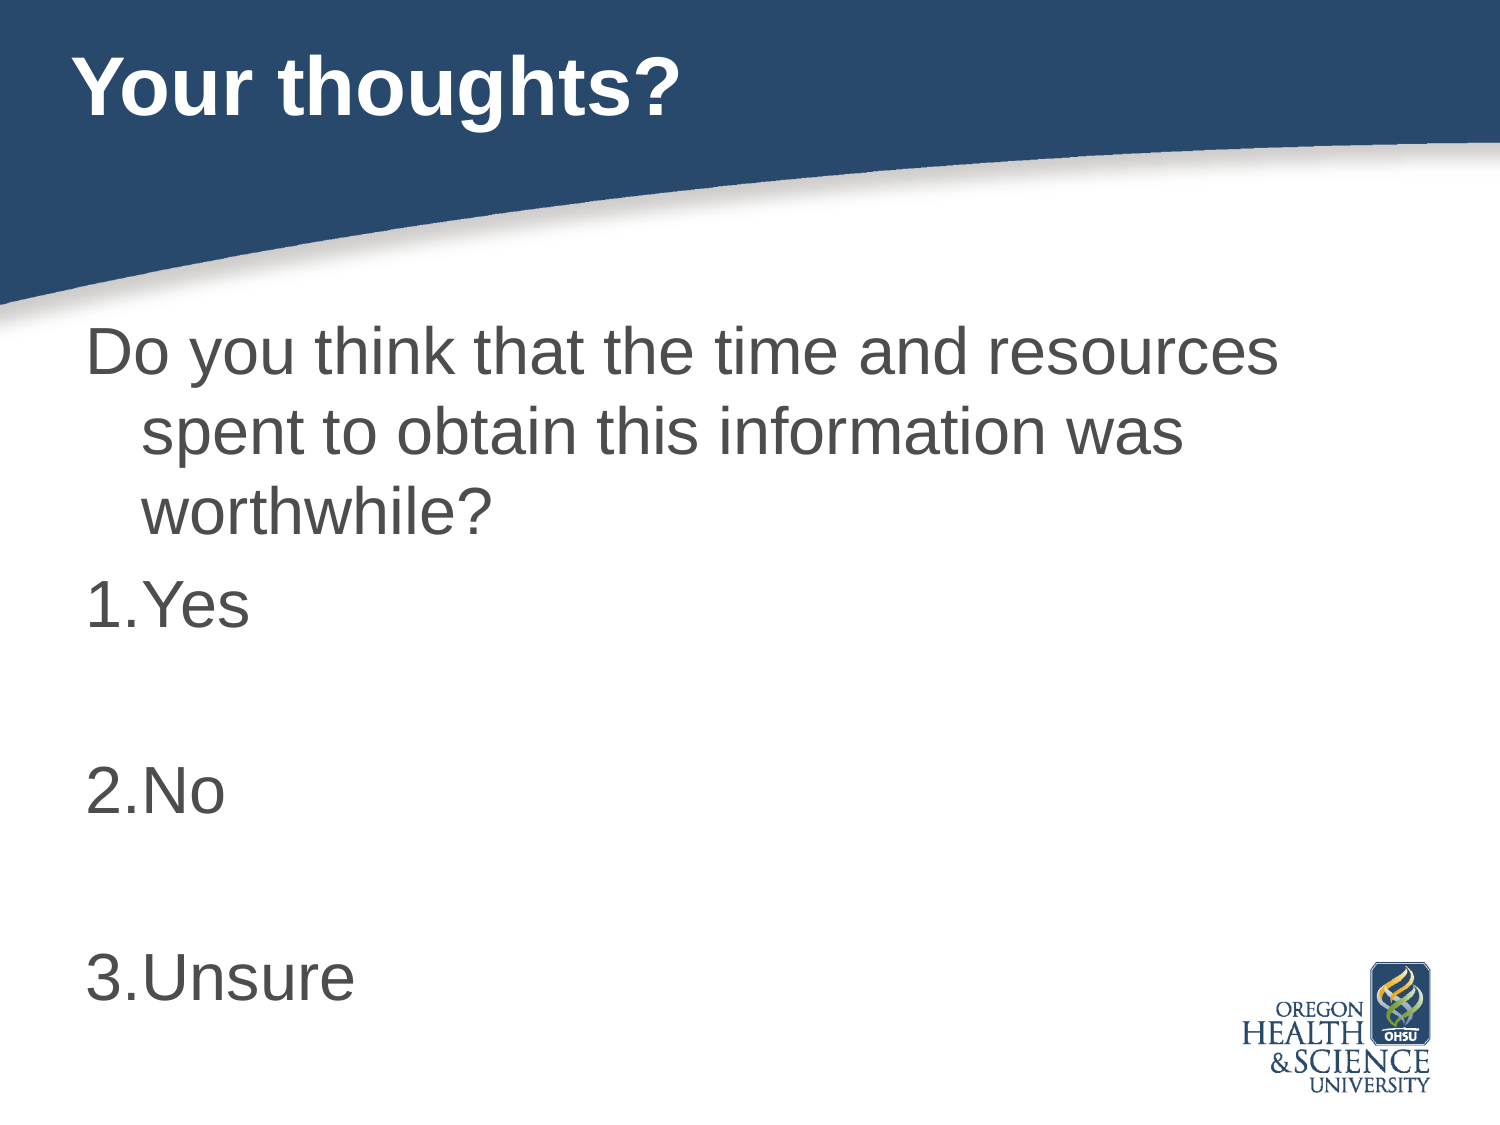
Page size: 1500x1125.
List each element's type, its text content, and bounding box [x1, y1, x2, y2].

title Your thoughts? [70, 24, 1421, 125]
list Do you think that the time and resources spent to obtain this information was worthwhile? Yes No Unsure [70, 299, 1421, 1005]
picture [0, 0, 1500, 1125]
